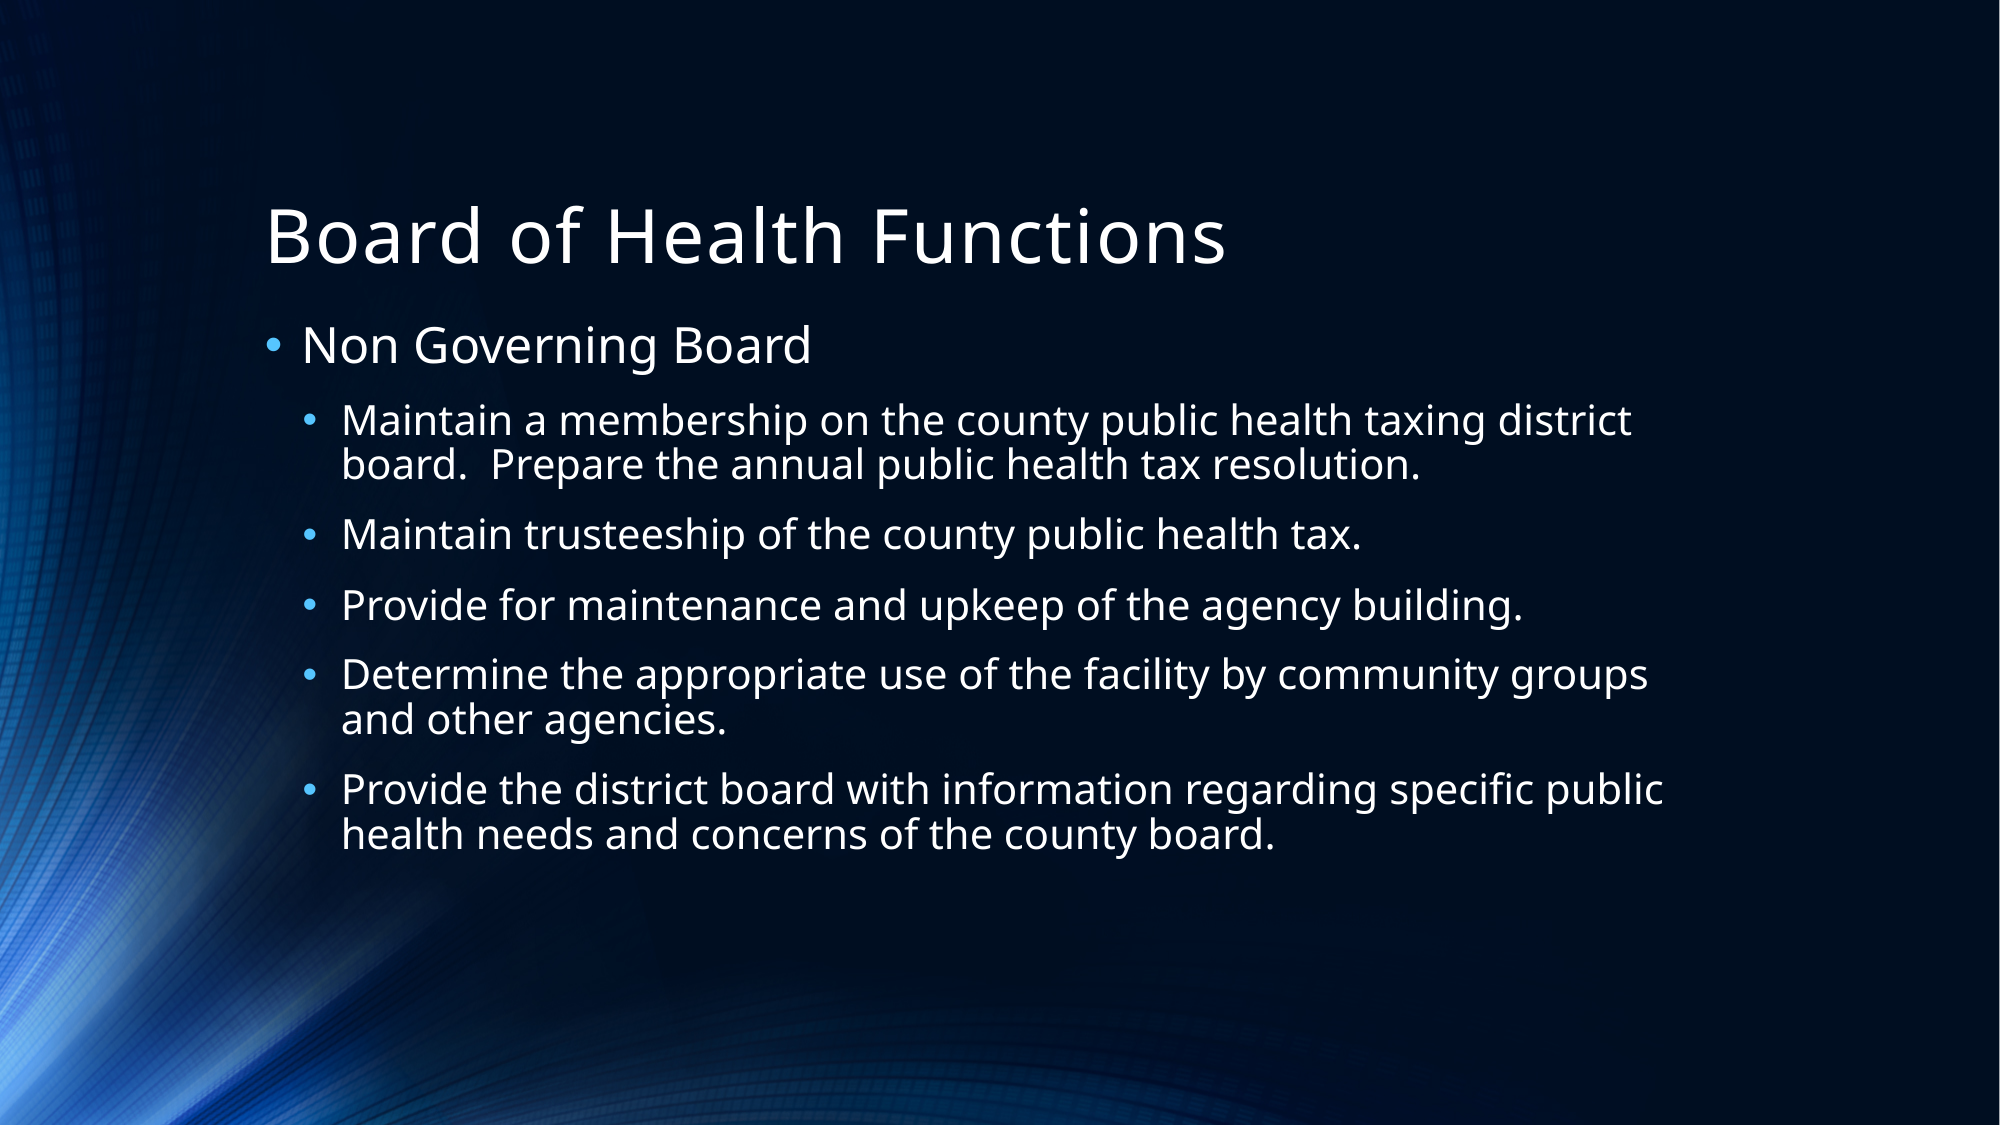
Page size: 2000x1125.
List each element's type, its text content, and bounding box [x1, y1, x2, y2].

list Non Governing Board Maintain a membership on the county public health taxing district board. Prepare the annual public health tax resolution. Maintain trusteeship of the county public health tax. Provide for maintenance and upkeep of the agency building. Determine the appropriate use of the facility by community groups and other agencies. Provide the district board with information regarding specific public health needs and concerns of the county board. [249, 312, 1749, 988]
title Board of Health Functions [249, 62, 1750, 288]
picture [0, 0, 2000, 1125]
